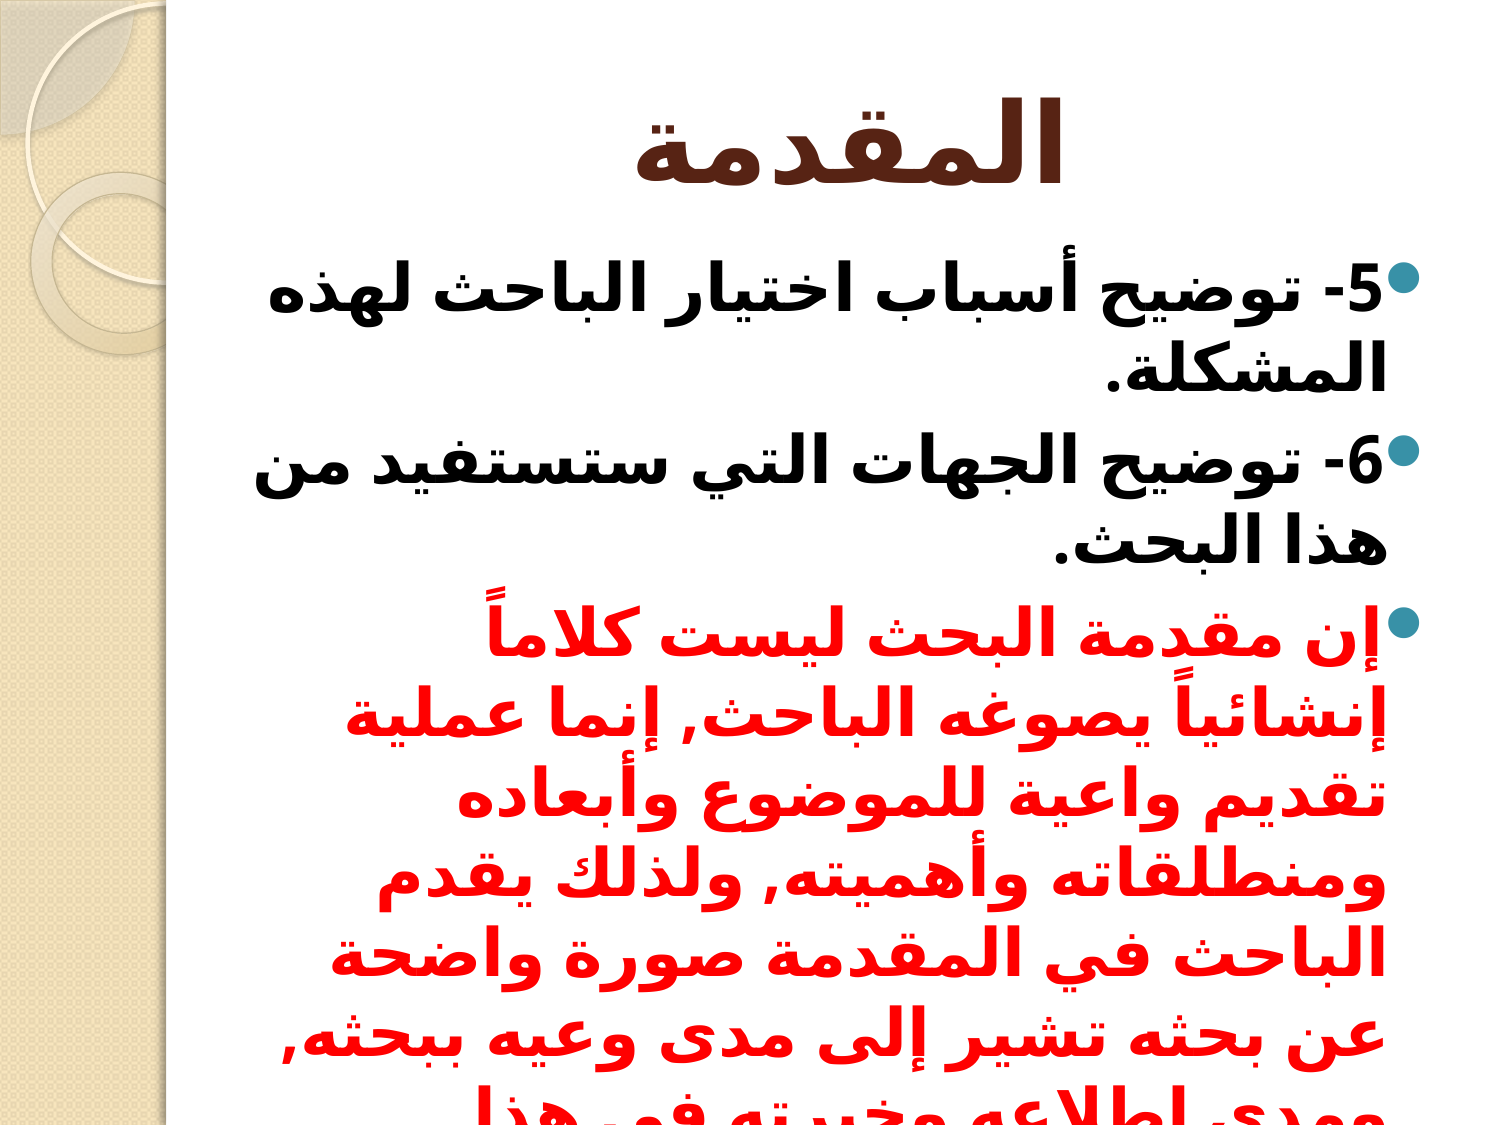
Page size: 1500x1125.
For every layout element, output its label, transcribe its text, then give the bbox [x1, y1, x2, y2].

title المقدمة [235, 45, 1466, 233]
list 5- توضيح أسباب اختيار الباحث لهذه المشكلة. 6- توضيح الجهات التي ستستفيد من هذا البحث. إن مقدمة البحث ليست كلاماً إنشائياً يصوغه الباحث, إنما عملية تقديم واعية للموضوع وأبعاده ومنطلقاته وأهميته, ولذلك يقدم الباحث في المقدمة صورة واضحة عن بحثه تشير إلى مدى وعيه ببحثه, ومدى إطلاعه وخبرته في هذا المجال. [235, 237, 1466, 1025]
